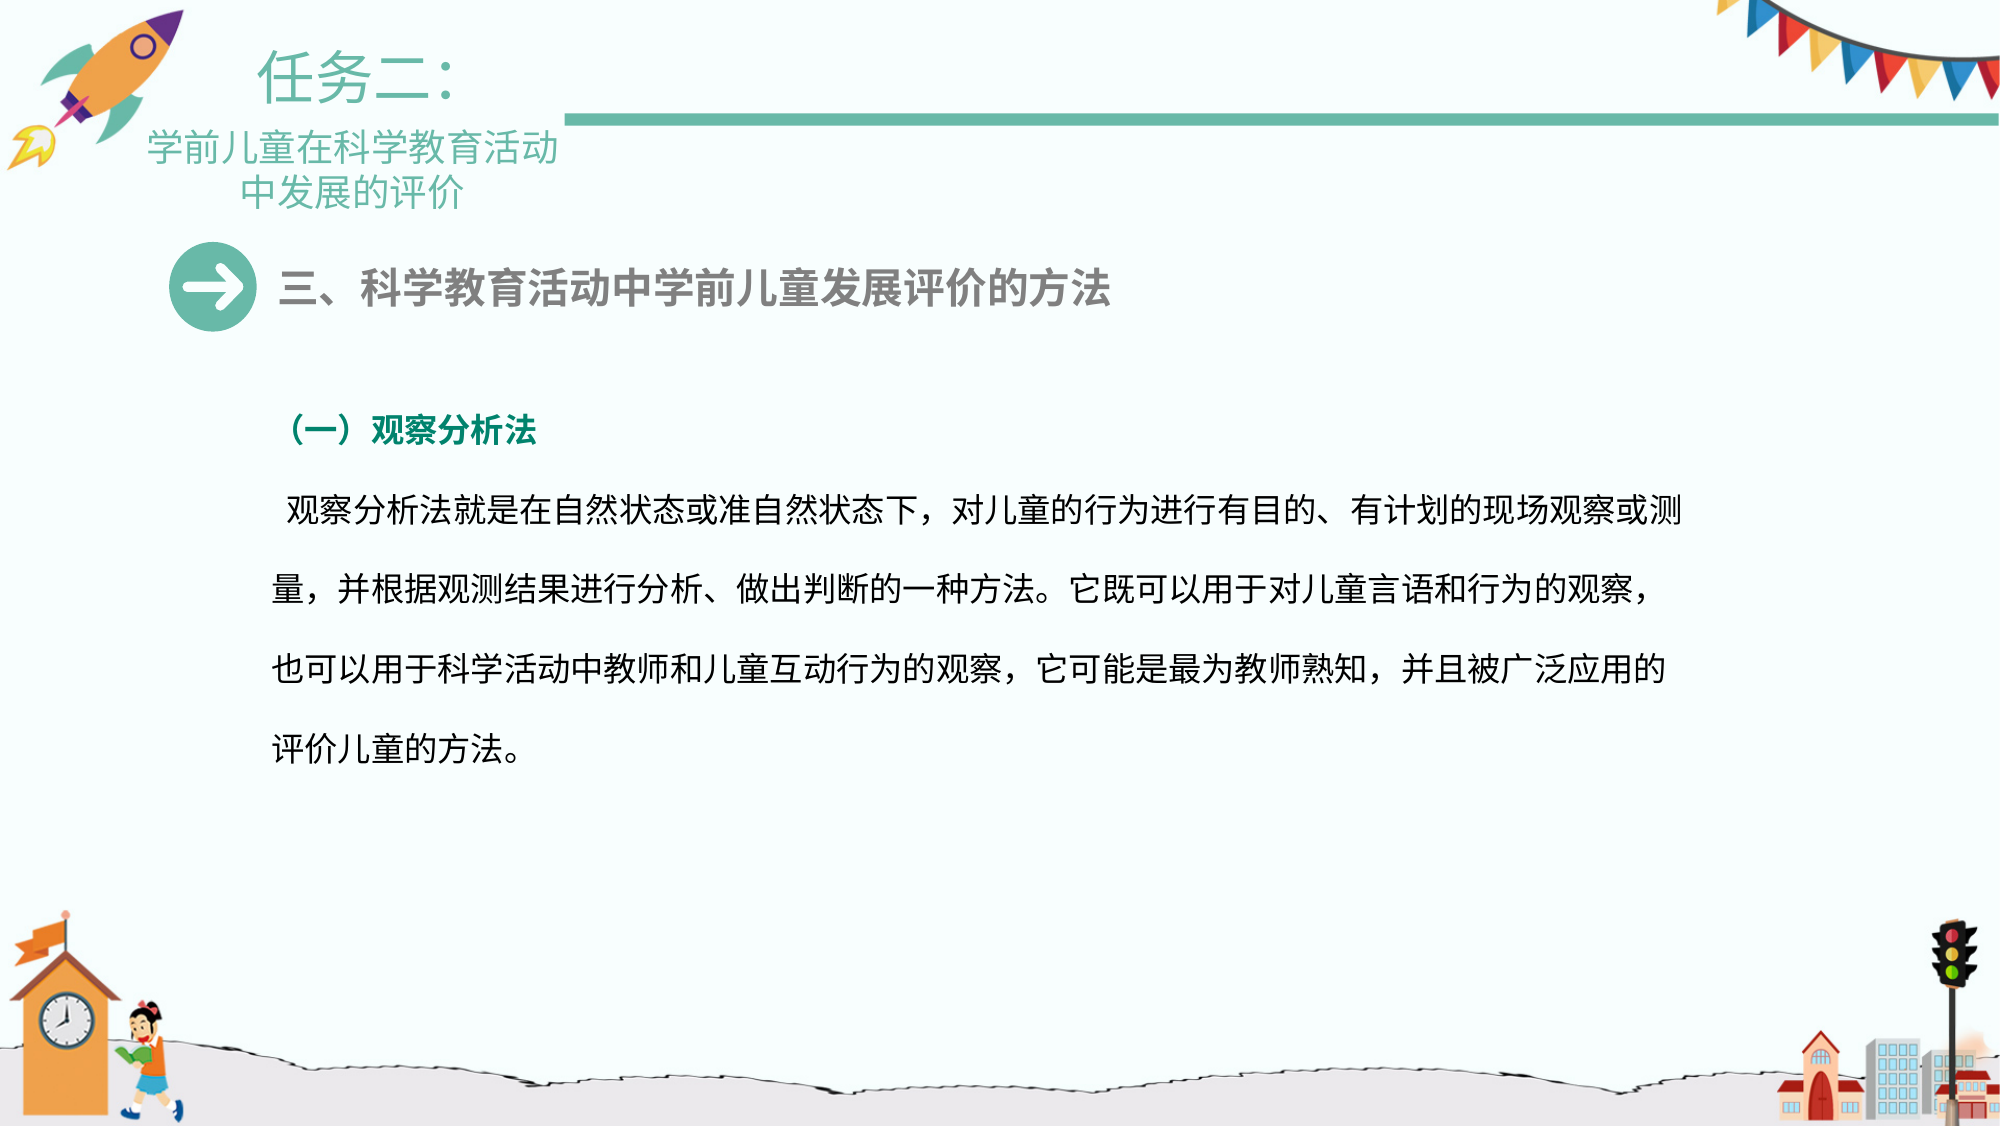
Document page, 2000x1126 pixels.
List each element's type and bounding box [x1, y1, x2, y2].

text_box [87, 40, 2000, 215]
text_box [168, 241, 1700, 848]
picture [0, 0, 2000, 1126]
